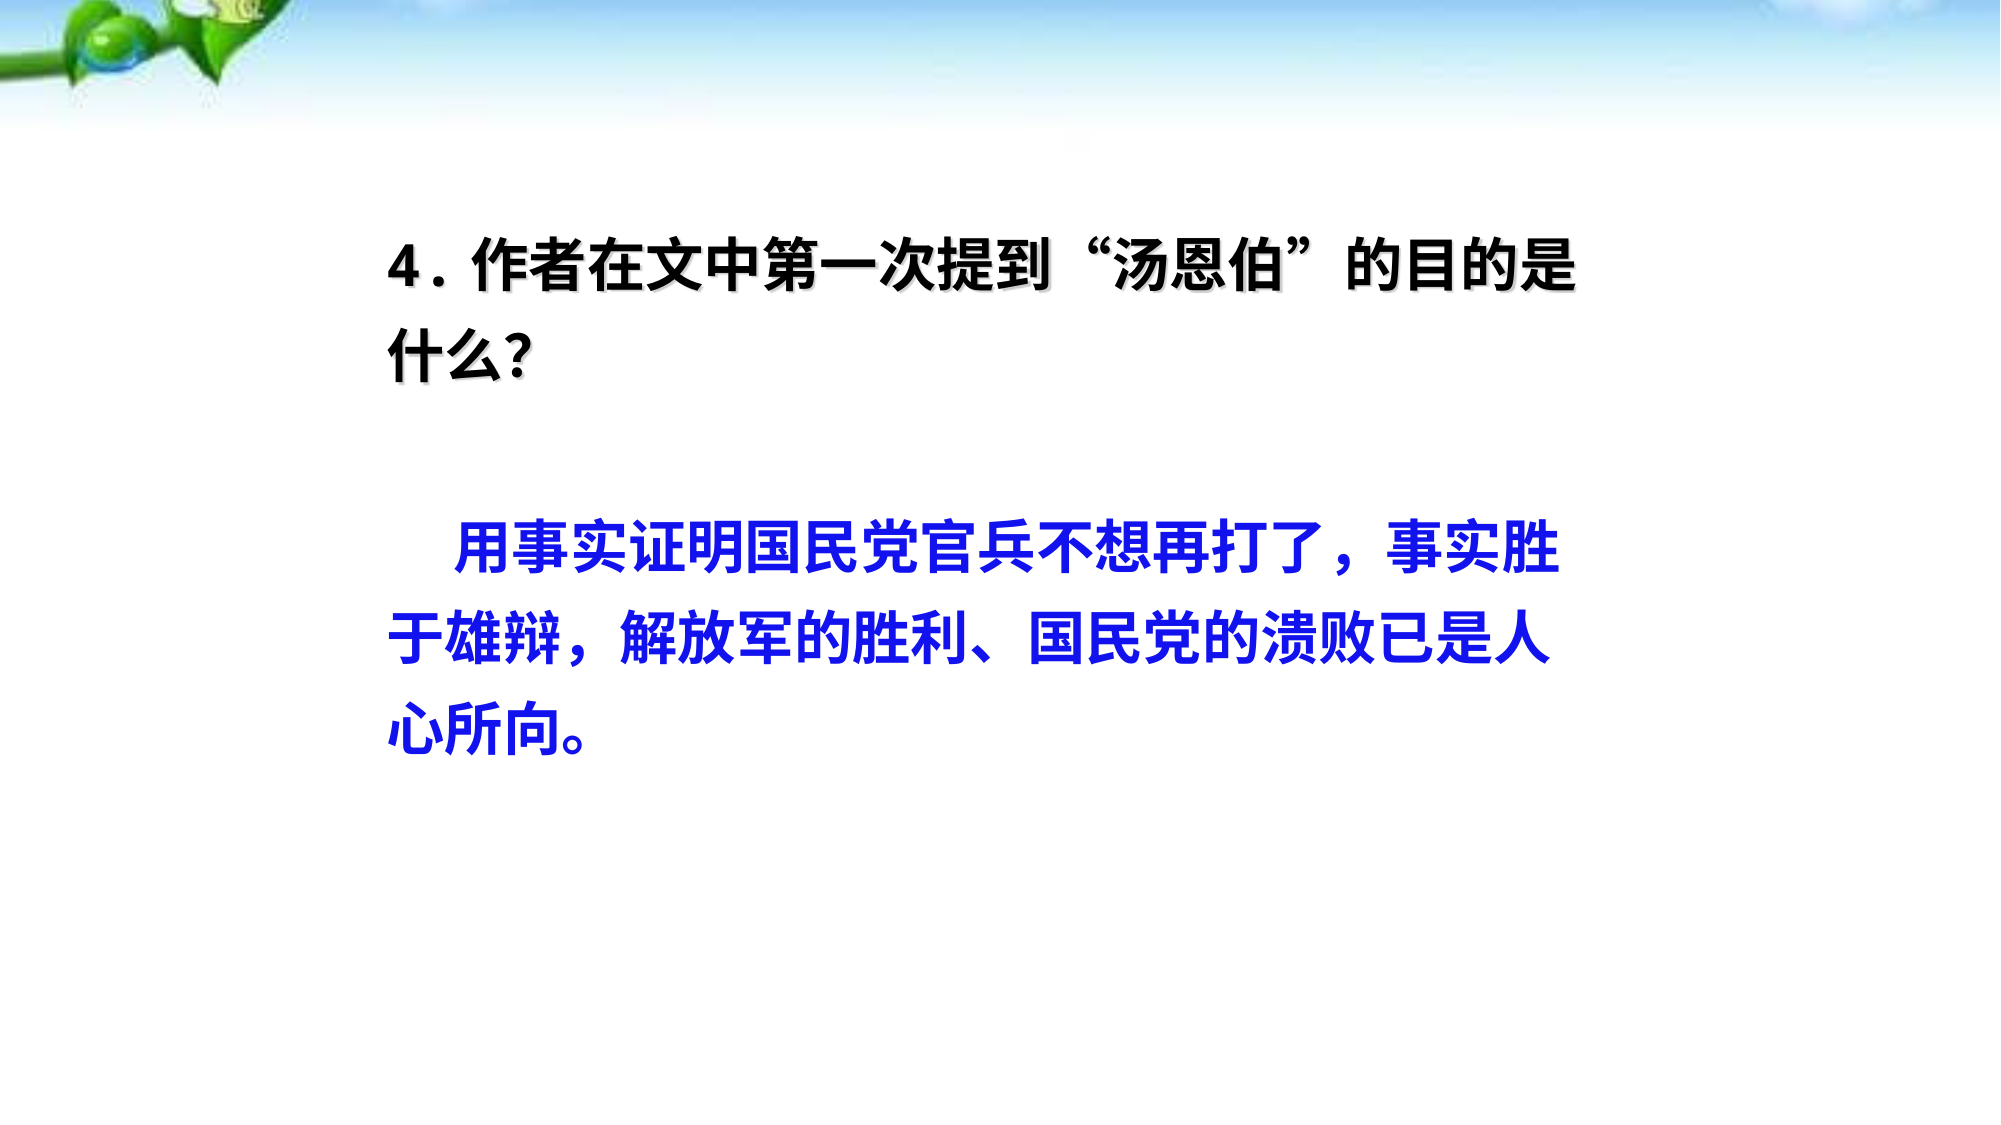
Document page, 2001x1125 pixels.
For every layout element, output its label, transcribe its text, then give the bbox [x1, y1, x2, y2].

picture [0, 0, 2001, 1125]
text_box 用事实证明国民党官兵不想再打了，事实胜于雄辩，解放军的胜利、国民党的溃败已是人心所向。 [371, 482, 1610, 770]
text_box 4.作者在文中第一次提到“汤恩伯”的目的是什么？ [371, 199, 1610, 397]
